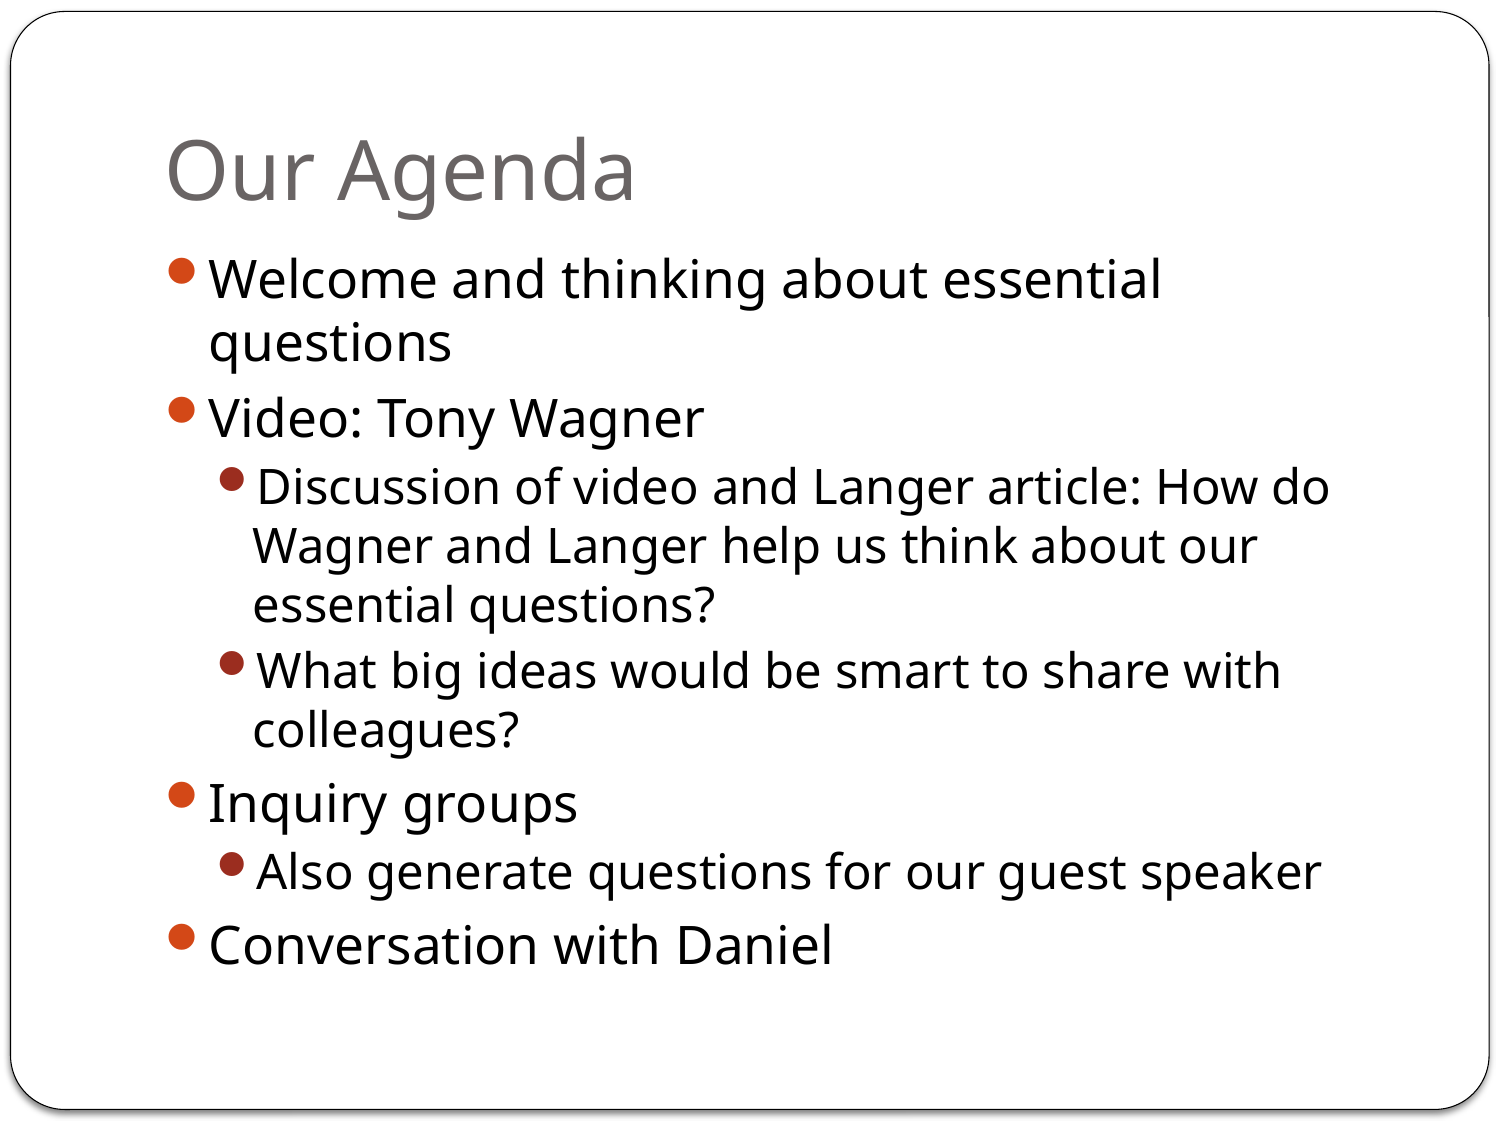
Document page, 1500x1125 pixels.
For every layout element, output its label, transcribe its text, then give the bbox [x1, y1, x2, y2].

title Our Agenda [150, 45, 1425, 233]
list Welcome and thinking about essential questions Video: Tony Wagner Discussion of video and Langer article: How do Wagner and Langer help us think about our essential questions? What big ideas would be smart to share with colleagues? Inquiry groups Also generate questions for our guest speaker Conversation with Daniel [150, 237, 1425, 988]
